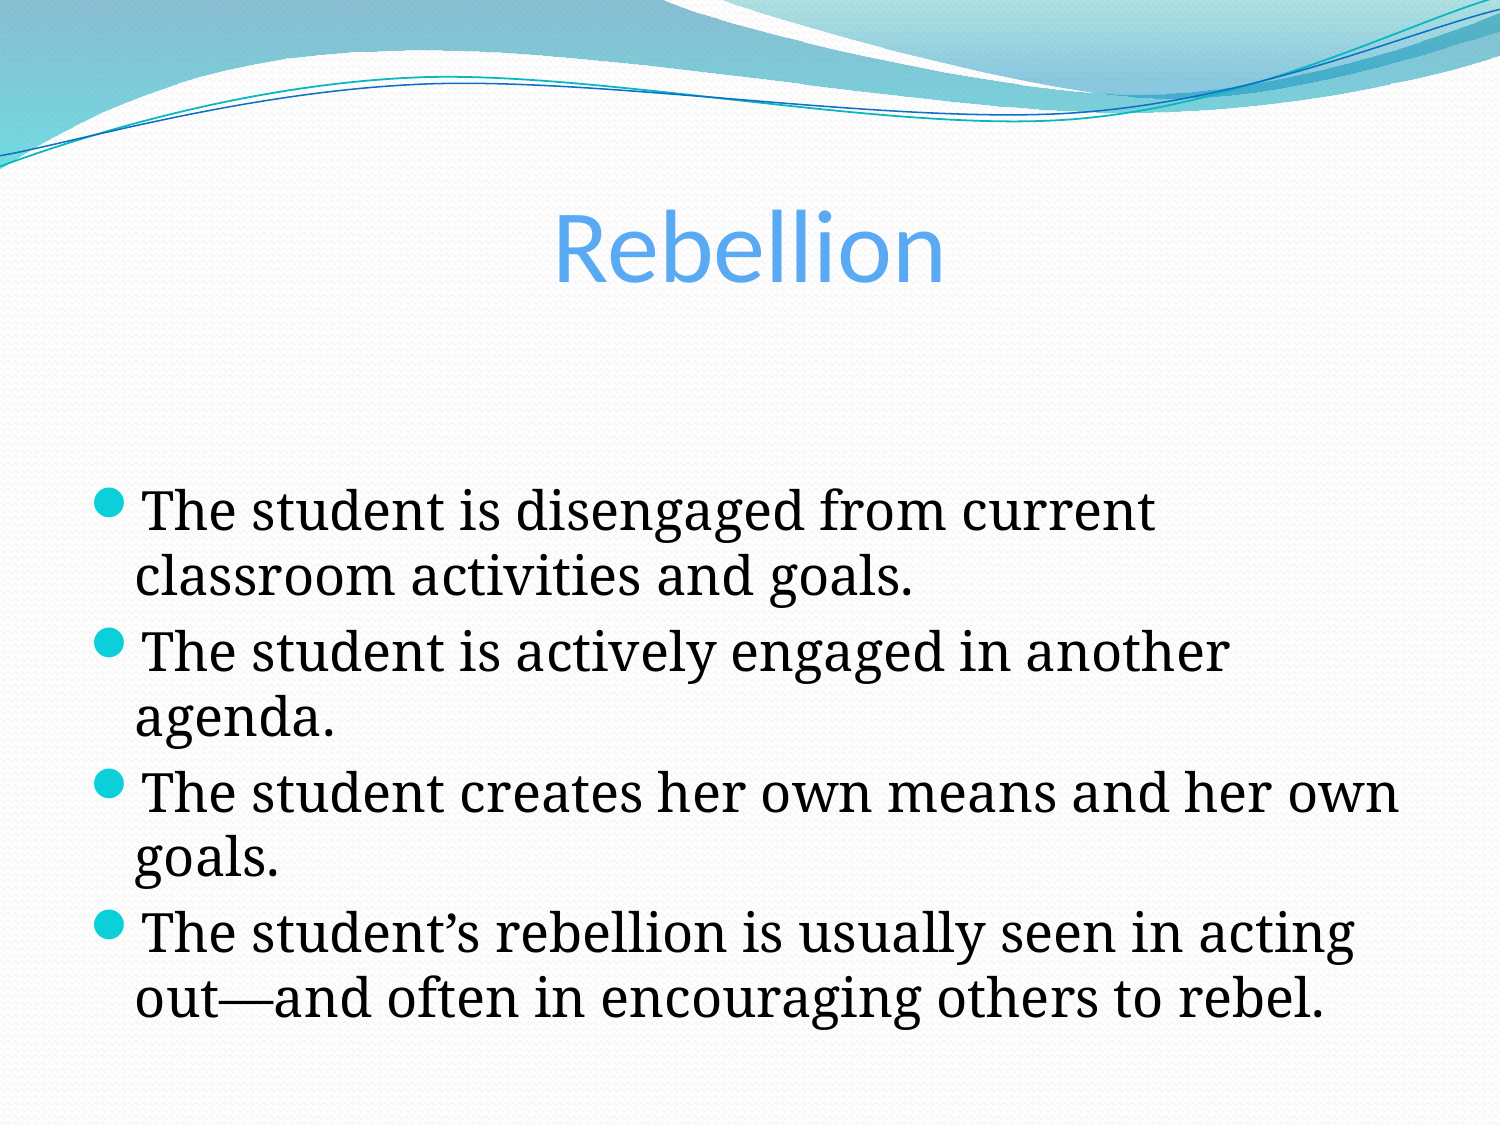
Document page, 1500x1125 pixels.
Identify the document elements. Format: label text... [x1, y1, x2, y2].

title Rebellion [75, 115, 1425, 303]
list The student is disengaged from current classroom activities and goals. The student is actively engaged in another agenda. The student creates her own means and her own goals. The student’s rebellion is usually seen in acting out—and often in encouraging others to rebel. [75, 317, 1425, 1038]
